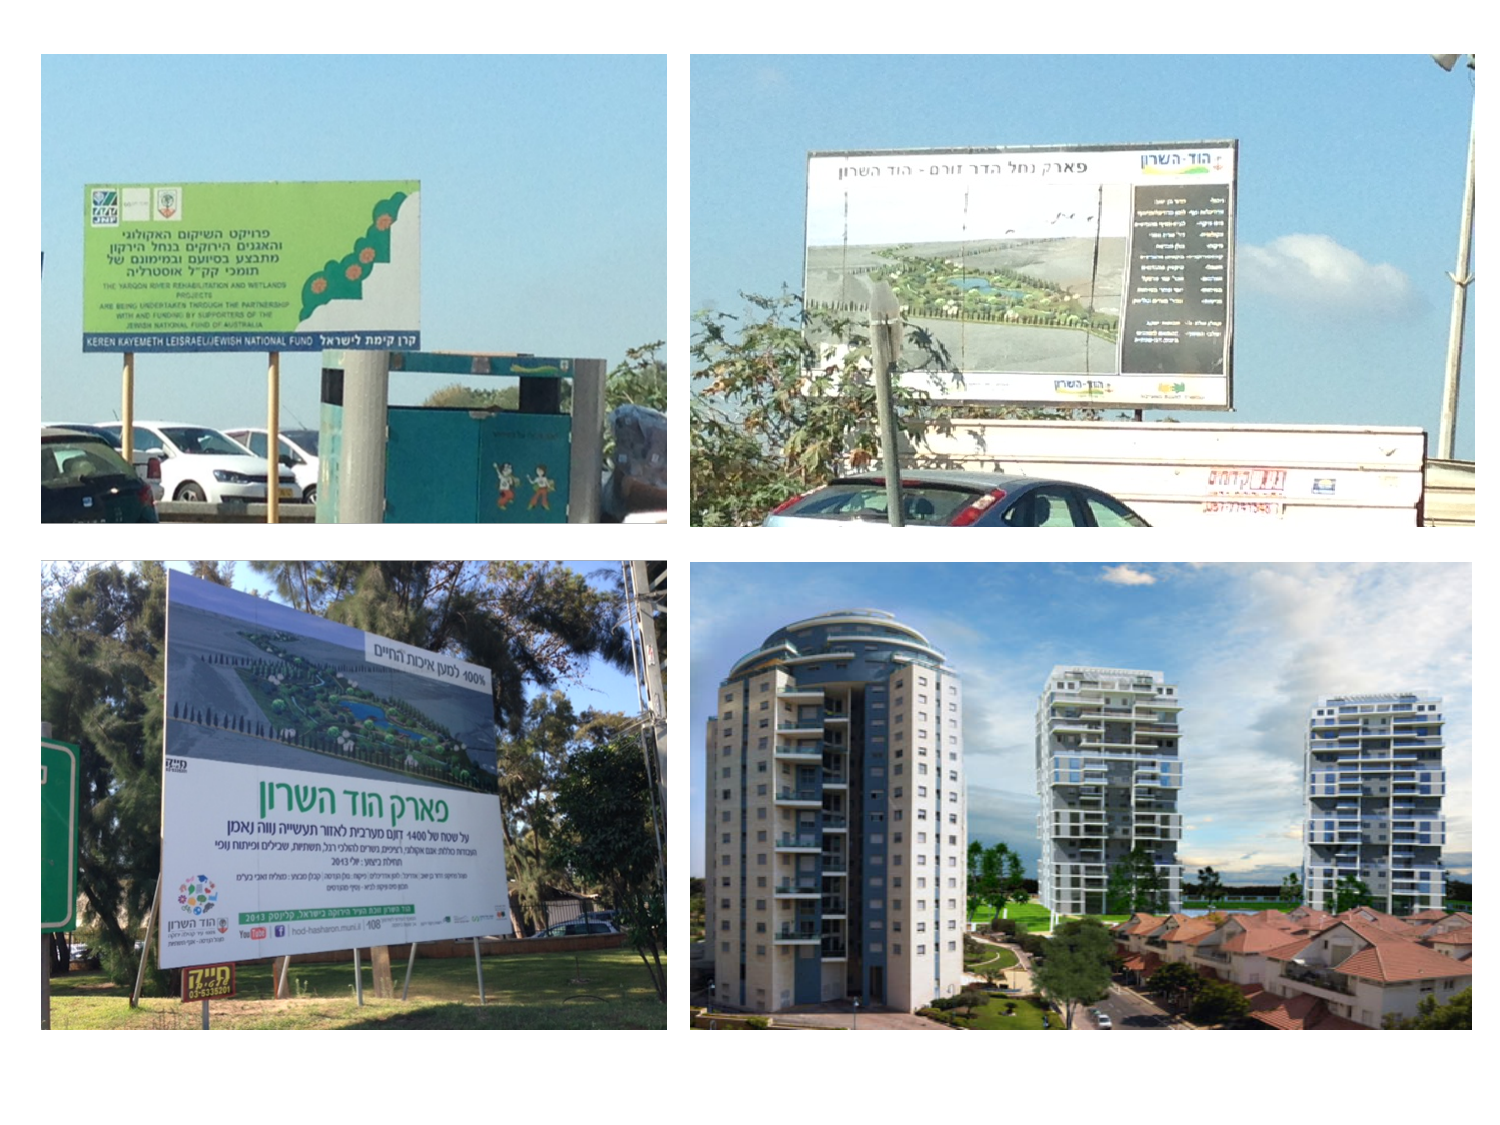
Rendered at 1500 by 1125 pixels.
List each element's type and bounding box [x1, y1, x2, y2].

picture [690, 562, 1473, 1030]
picture [41, 54, 667, 1030]
picture [690, 54, 1476, 528]
